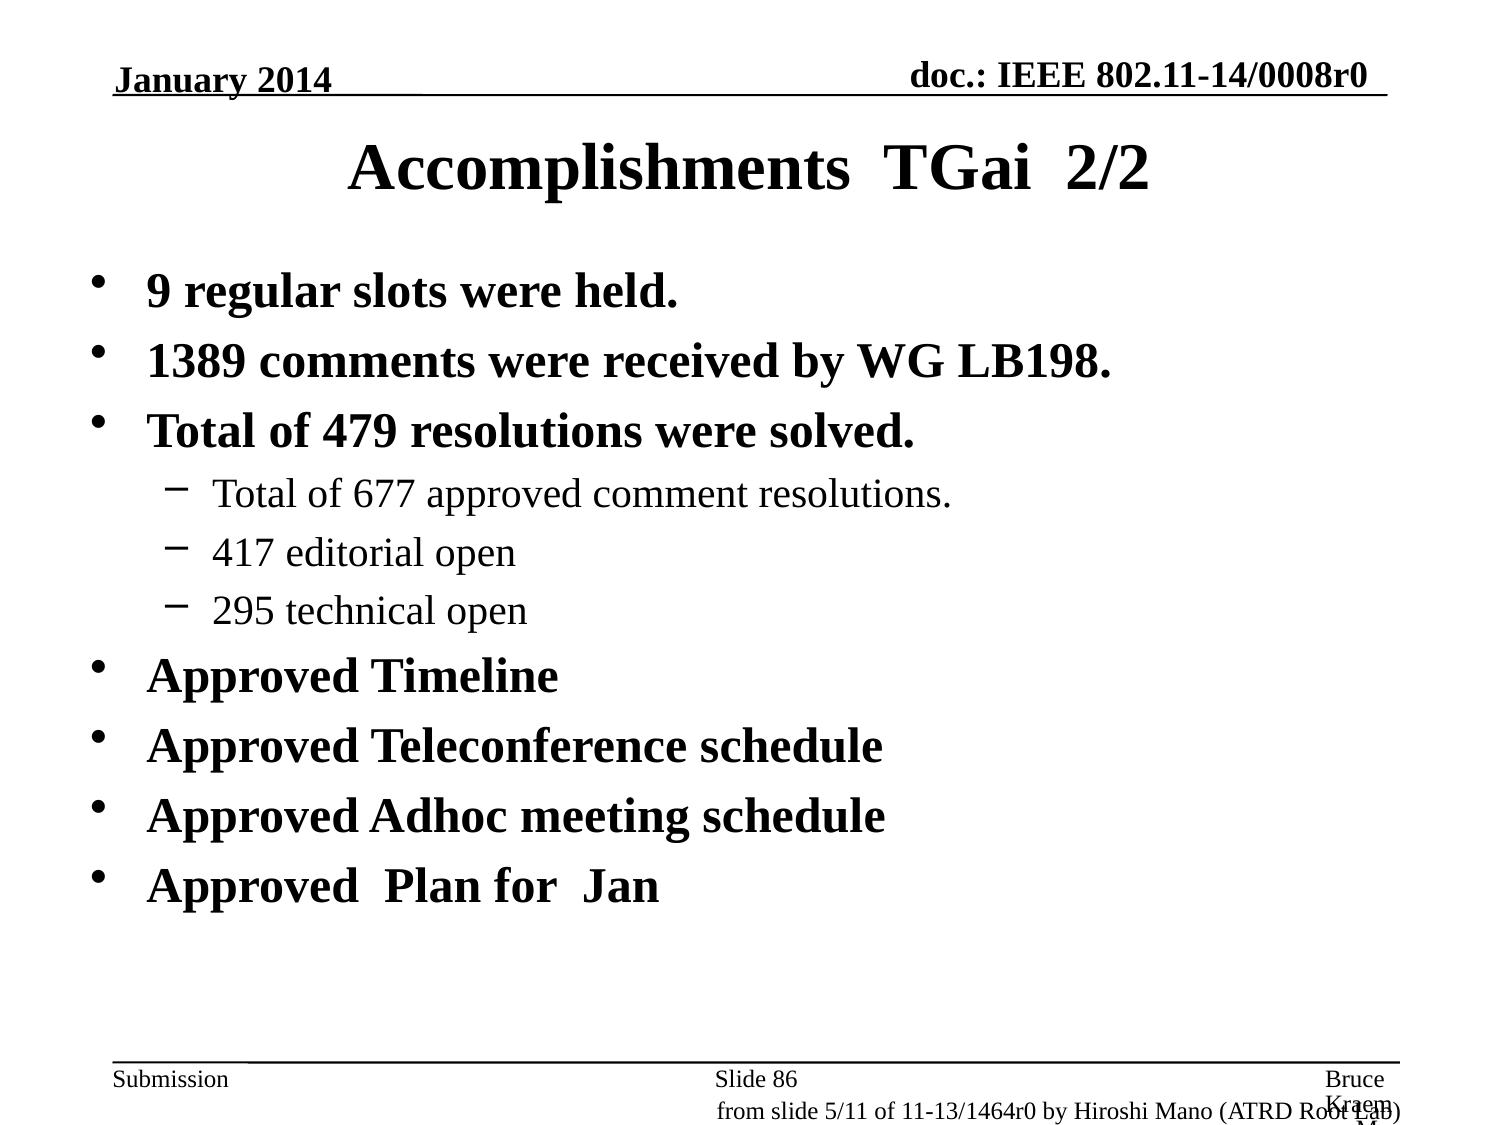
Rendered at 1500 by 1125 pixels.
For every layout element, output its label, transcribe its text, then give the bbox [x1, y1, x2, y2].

list 9 regular slots were held. 1389 comments were received by WG LB198. Total of 479 resolutions were solved. Total of 677 approved comment resolutions. 417 editorial open 295 technical open Approved Timeline Approved Teleconference schedule Approved Adhoc meeting schedule Approved Plan for Jan [75, 249, 1438, 1088]
text_box from slide 5/11 of 11-13/1464r0 by Hiroshi Mano (ATRD Root Lab) [343, 1087, 1417, 1125]
slide_number Slide 86 [712, 1062, 800, 1087]
title Accomplishments TGai 2/2 [112, 112, 1388, 213]
footer Bruce Kraemer, Marvell [1325, 1062, 1402, 1087]
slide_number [114, 54, 335, 100]
